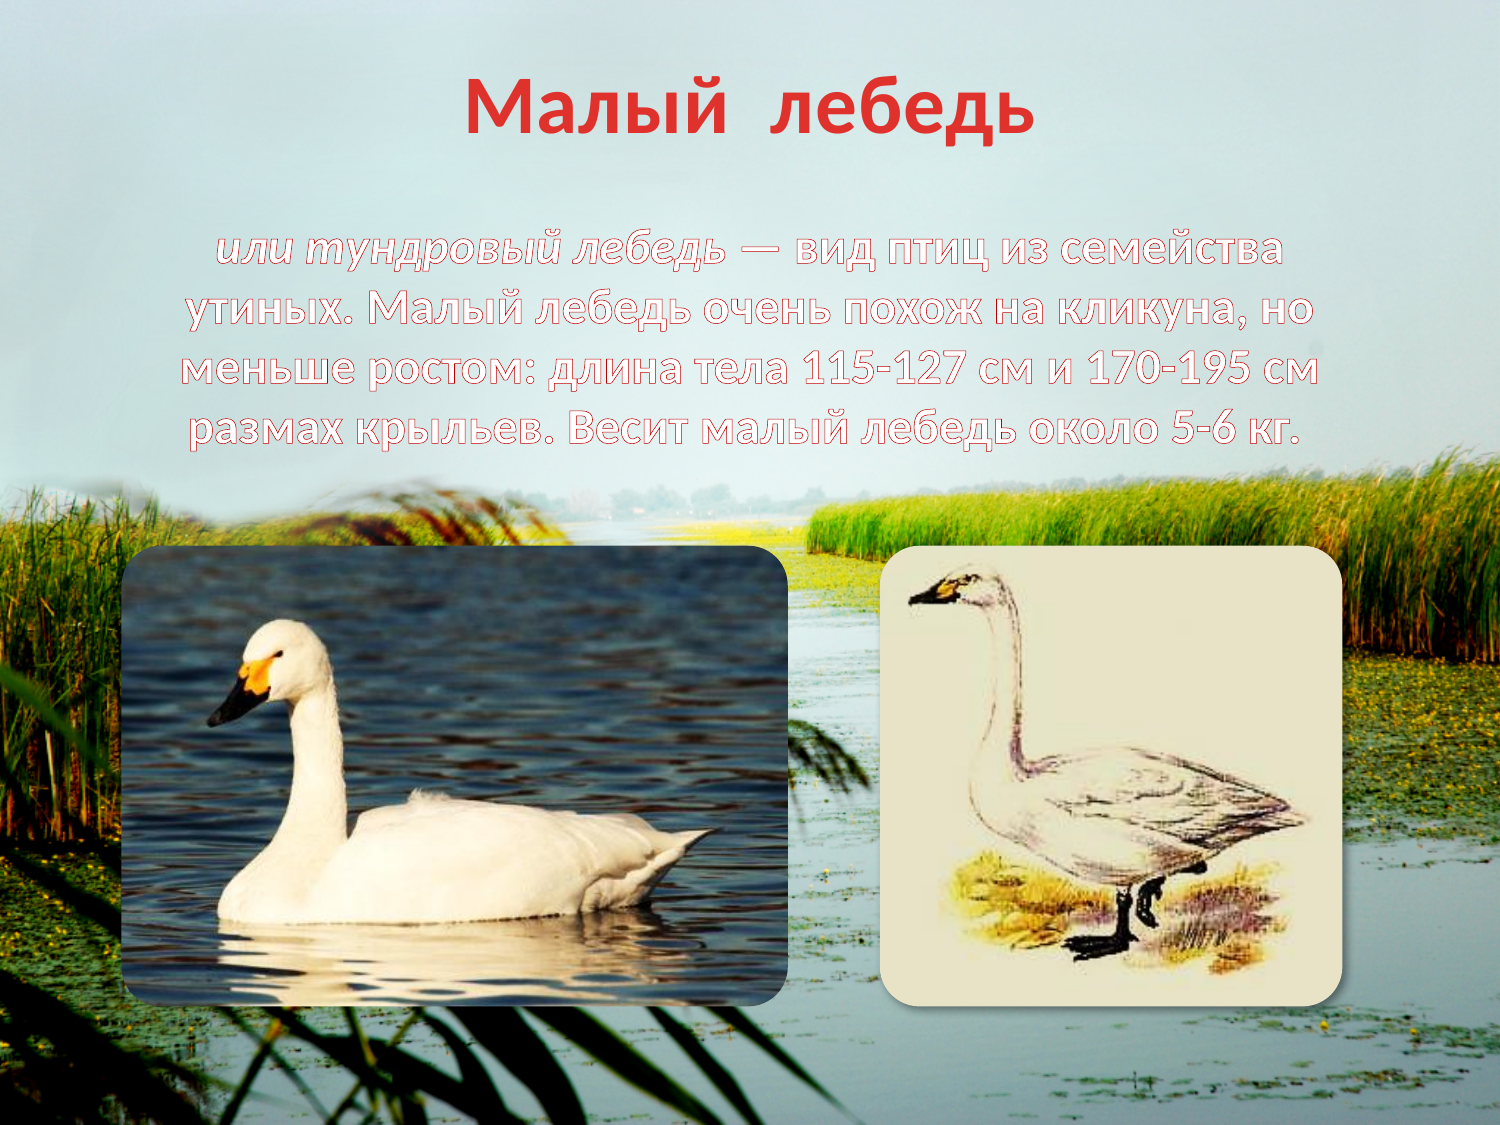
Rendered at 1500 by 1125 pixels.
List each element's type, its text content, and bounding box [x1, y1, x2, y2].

text_box или тундровый лебедь — вид птиц из семейства утиных. Малый лебедь очень похож на кликуна, но меньше ростом: длина тела 115-127 см и 170-195 см размах крыльев. Весит малый лебедь около 5-6 кг. [123, 205, 1376, 461]
picture [0, 0, 1500, 1125]
text_box Малый лебедь [123, 42, 1376, 158]
